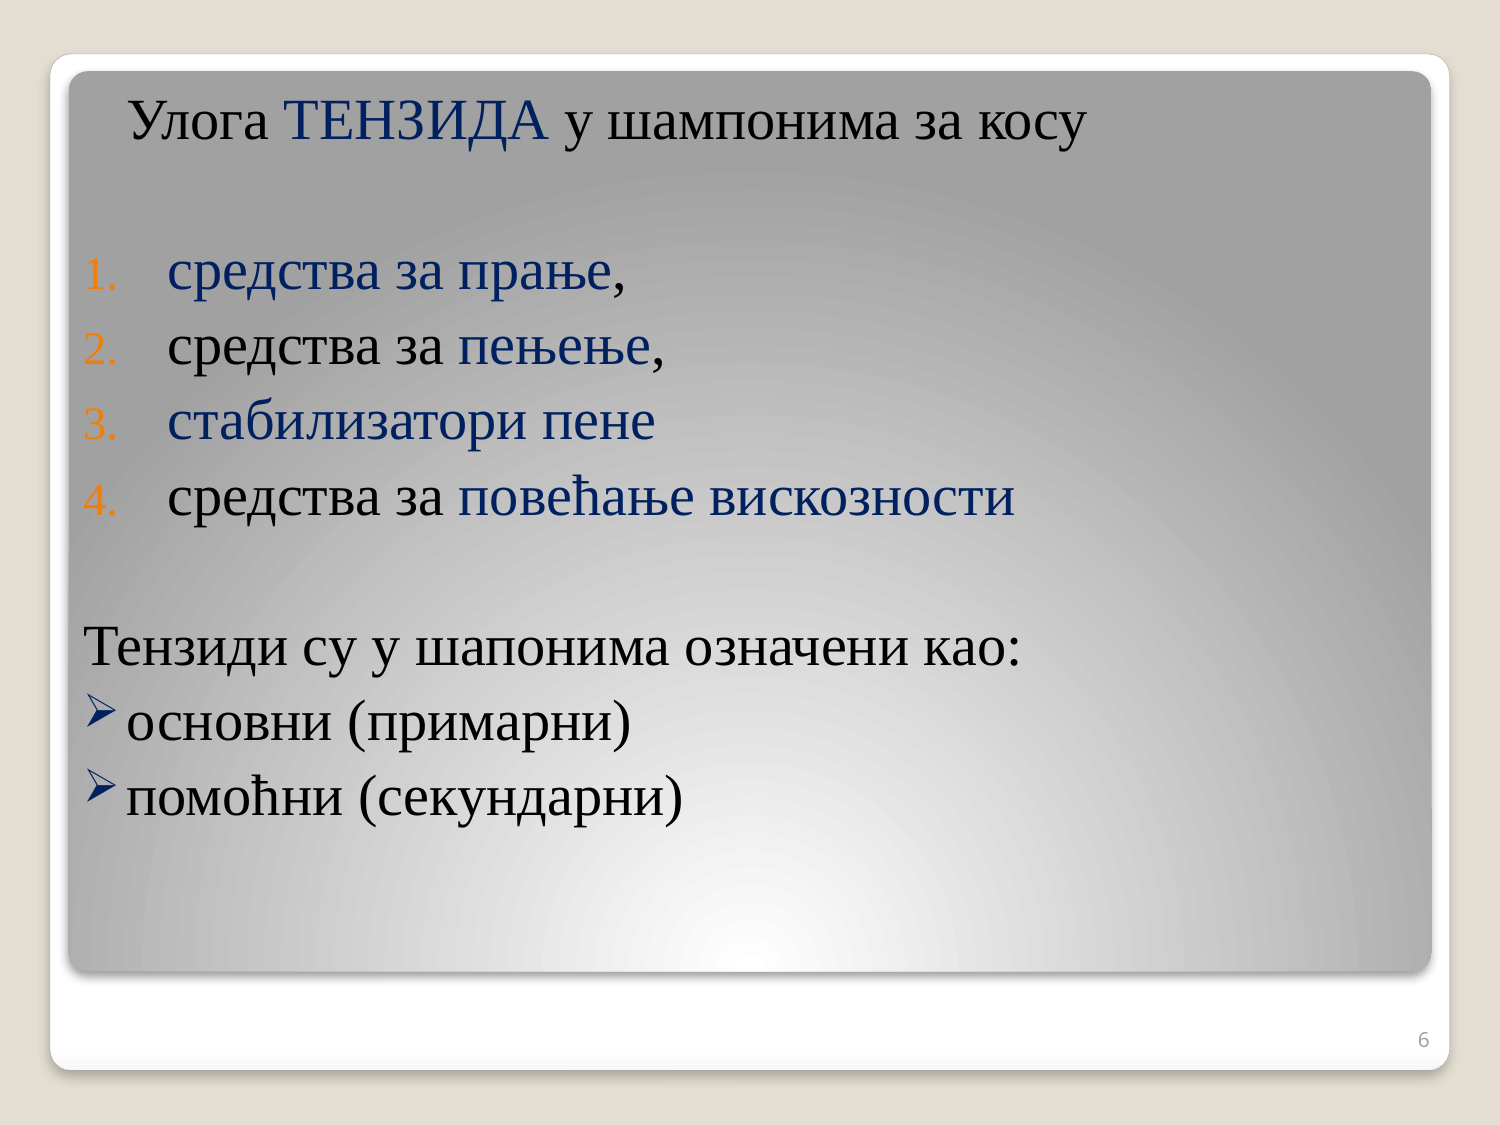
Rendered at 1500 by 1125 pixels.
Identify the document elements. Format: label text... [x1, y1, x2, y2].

slide_number 6 [1369, 1002, 1445, 1063]
list Улога ТЕНЗИДА у шампонима за косу средства за прање, средства за пењење, стабилизатори пене средства за повећање вискозности Тензиди су у шапонима означени као: основни (примарни) помоћни (секундарни) [53, 66, 1447, 1059]
